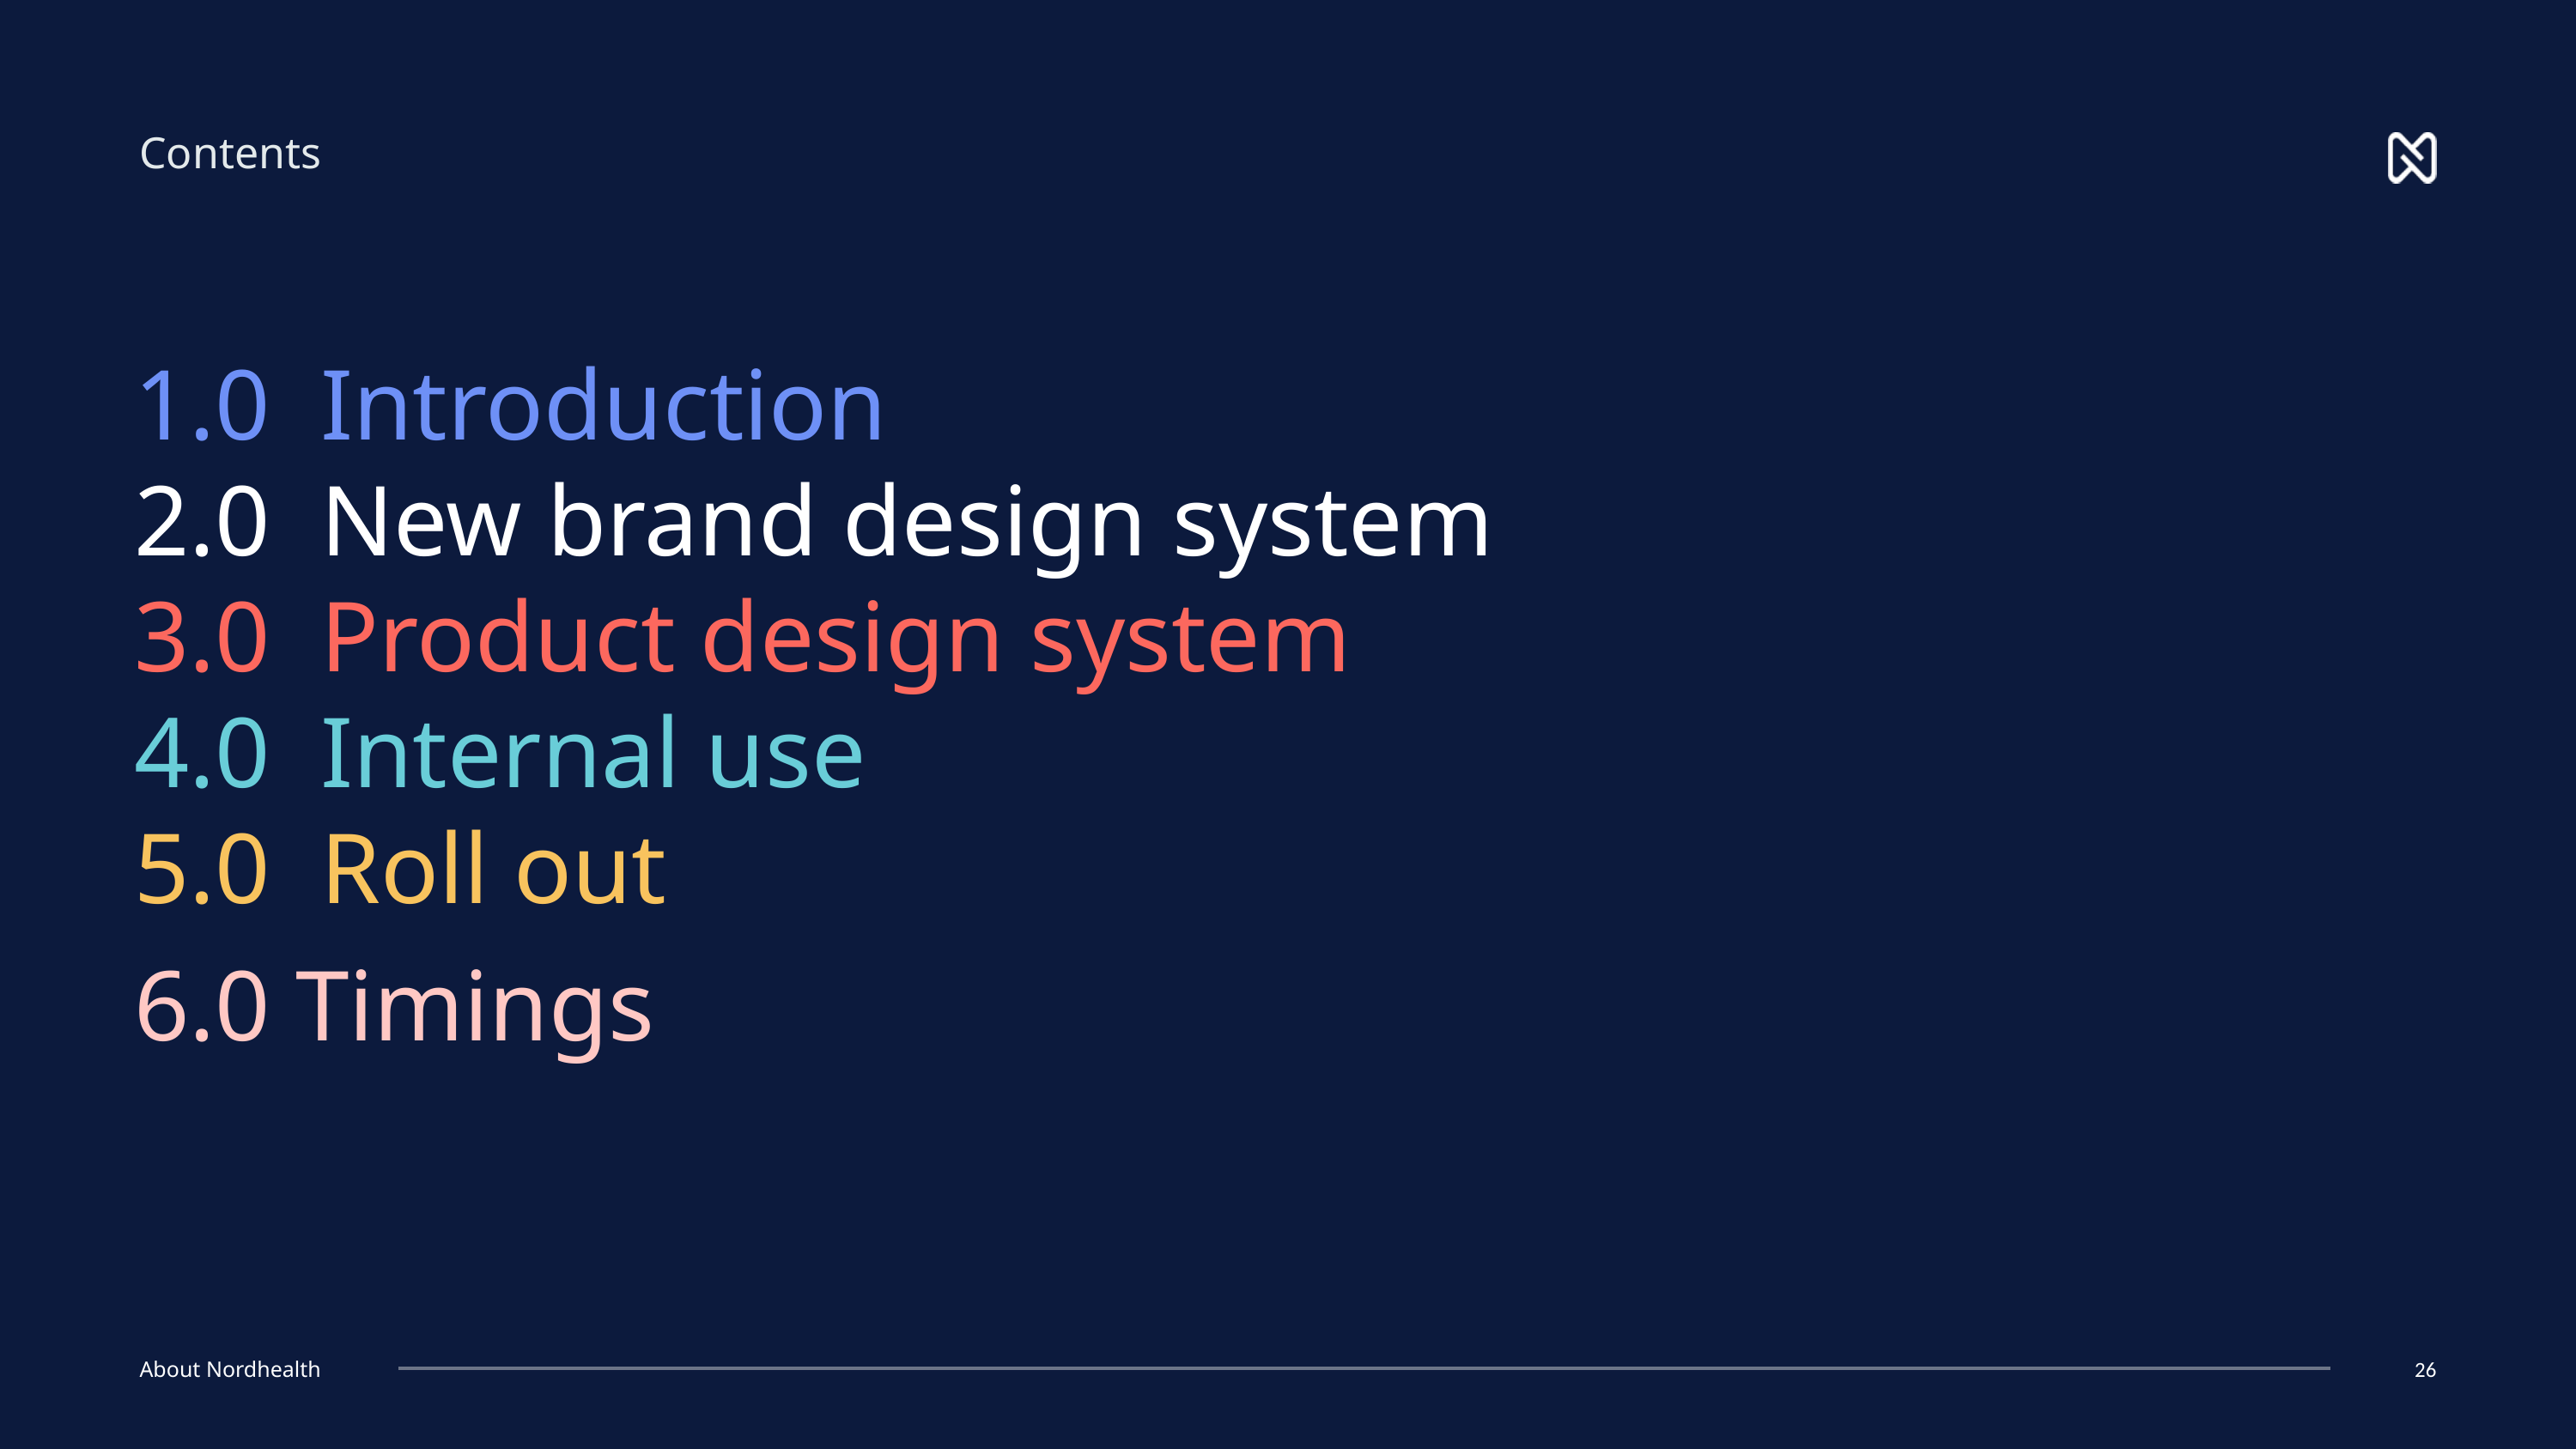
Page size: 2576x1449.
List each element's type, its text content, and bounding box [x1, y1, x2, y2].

picture [2388, 132, 2437, 184]
text_box About Nordhealth [139, 1343, 433, 1382]
text_box 26 [2150, 1343, 2437, 1382]
text_box 1.0 Introduction 2.0 New brand design system 3.0 Product design system 4.0 Internal use 5.0 Roll out 6.0 Timings [134, 343, 1667, 1061]
text_box Contents [139, 118, 1008, 178]
picture [398, 1367, 2330, 1370]
